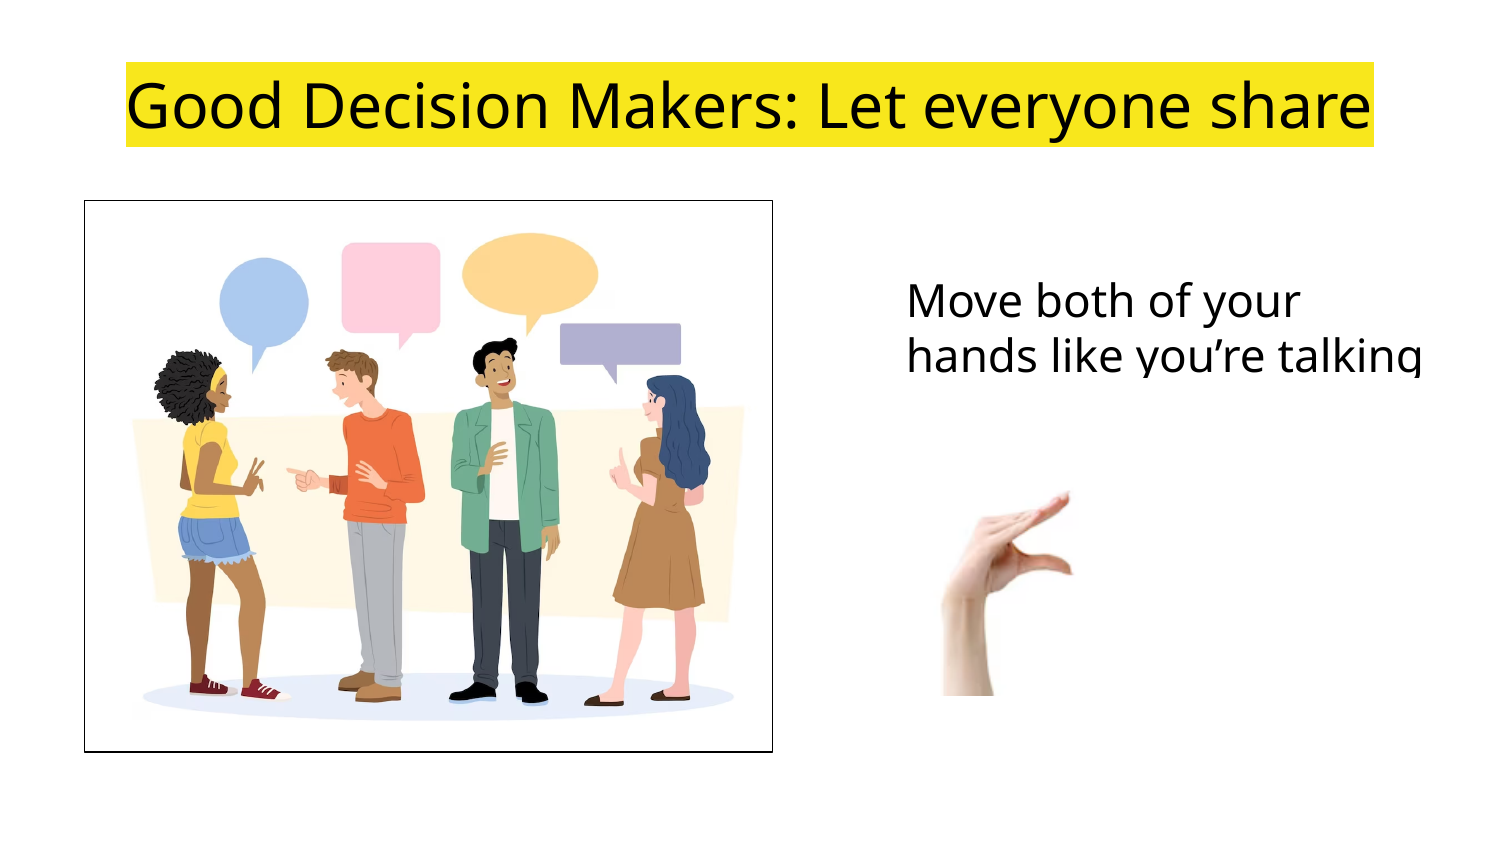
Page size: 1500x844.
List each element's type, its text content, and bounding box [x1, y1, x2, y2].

picture [875, 378, 1439, 697]
picture [85, 201, 772, 752]
title Good Decision Makers: Let everyone share [51, 32, 1449, 177]
text_box Move both of your hands like you’re talking for this step! [890, 256, 1444, 388]
